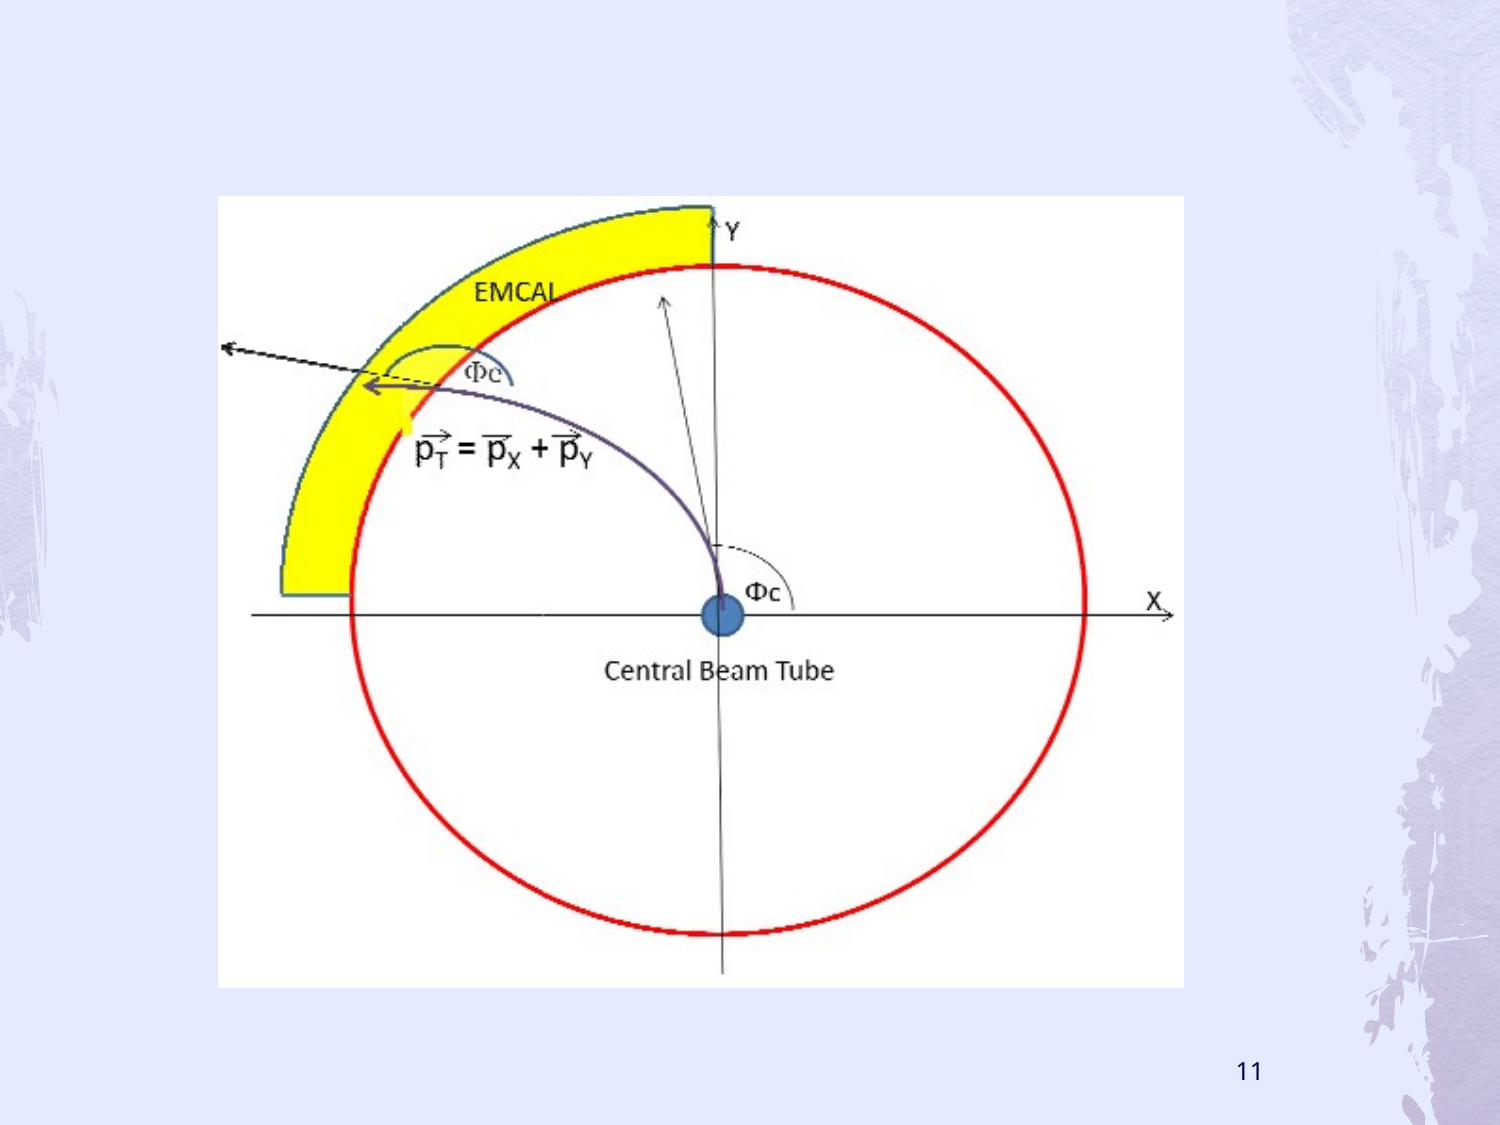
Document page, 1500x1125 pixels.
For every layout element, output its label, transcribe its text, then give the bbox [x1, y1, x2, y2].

picture [218, 196, 1184, 988]
slide_number 11 [1074, 1042, 1425, 1103]
